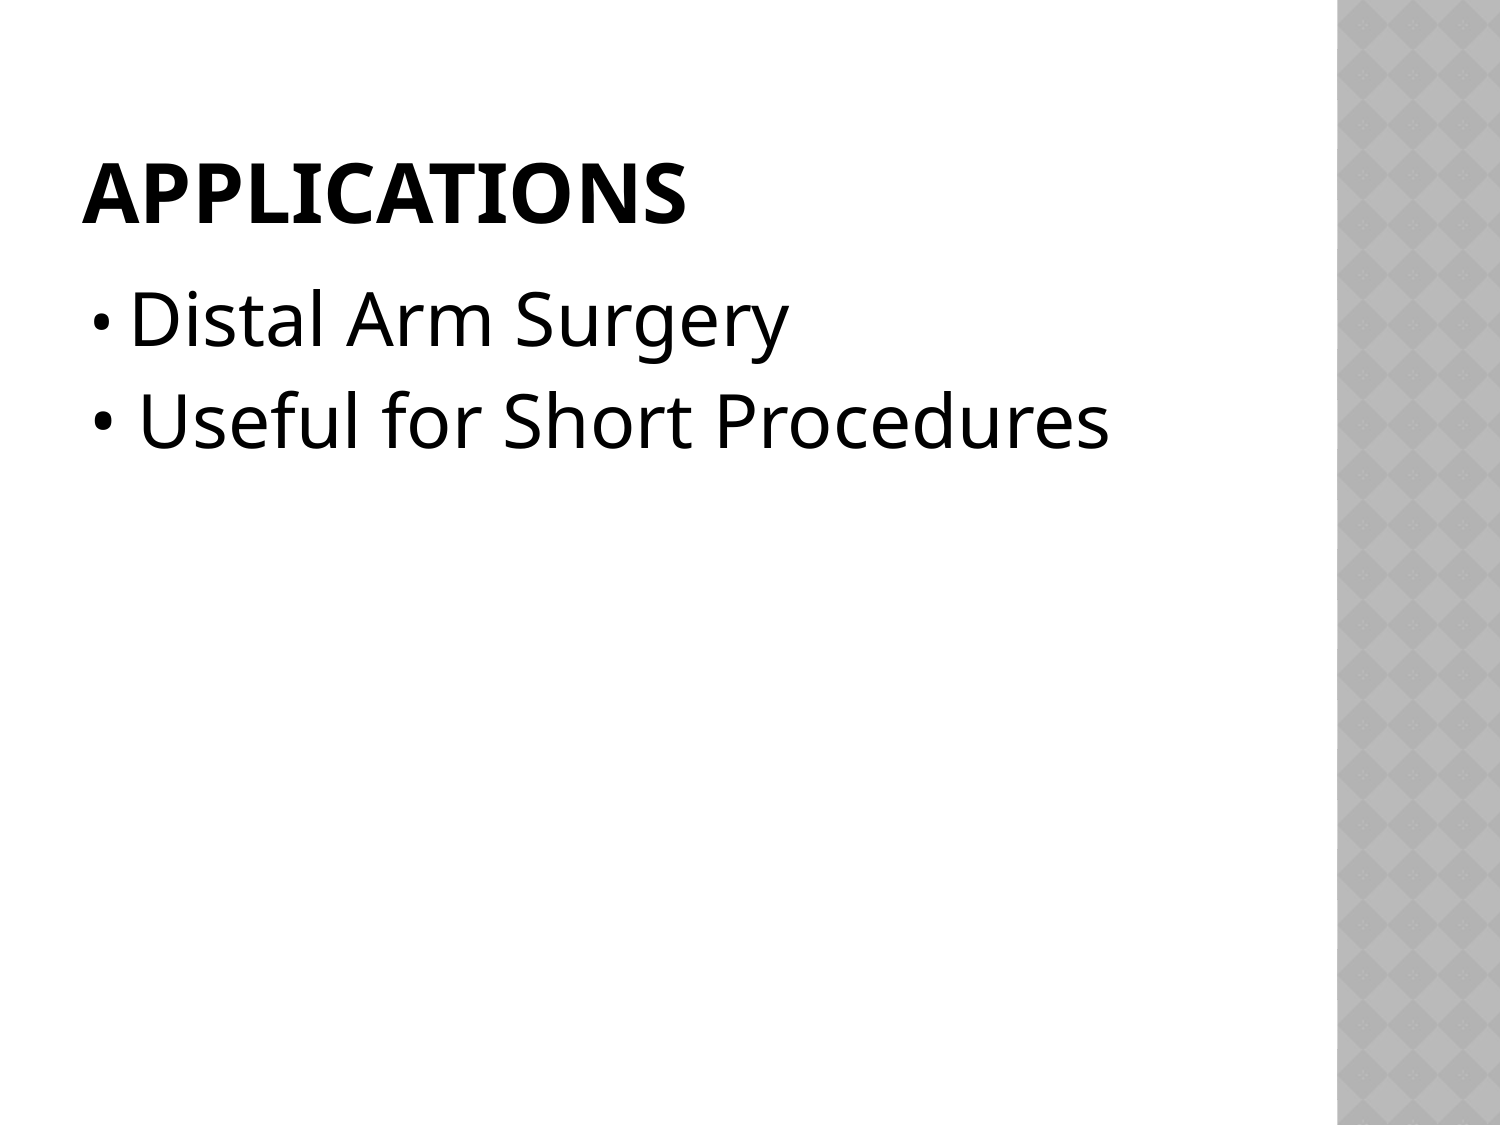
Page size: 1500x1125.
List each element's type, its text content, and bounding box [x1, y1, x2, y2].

title Applications [75, 52, 1263, 240]
list • Distal Arm Surgery • Useful for Short Procedures [75, 264, 1263, 1059]
